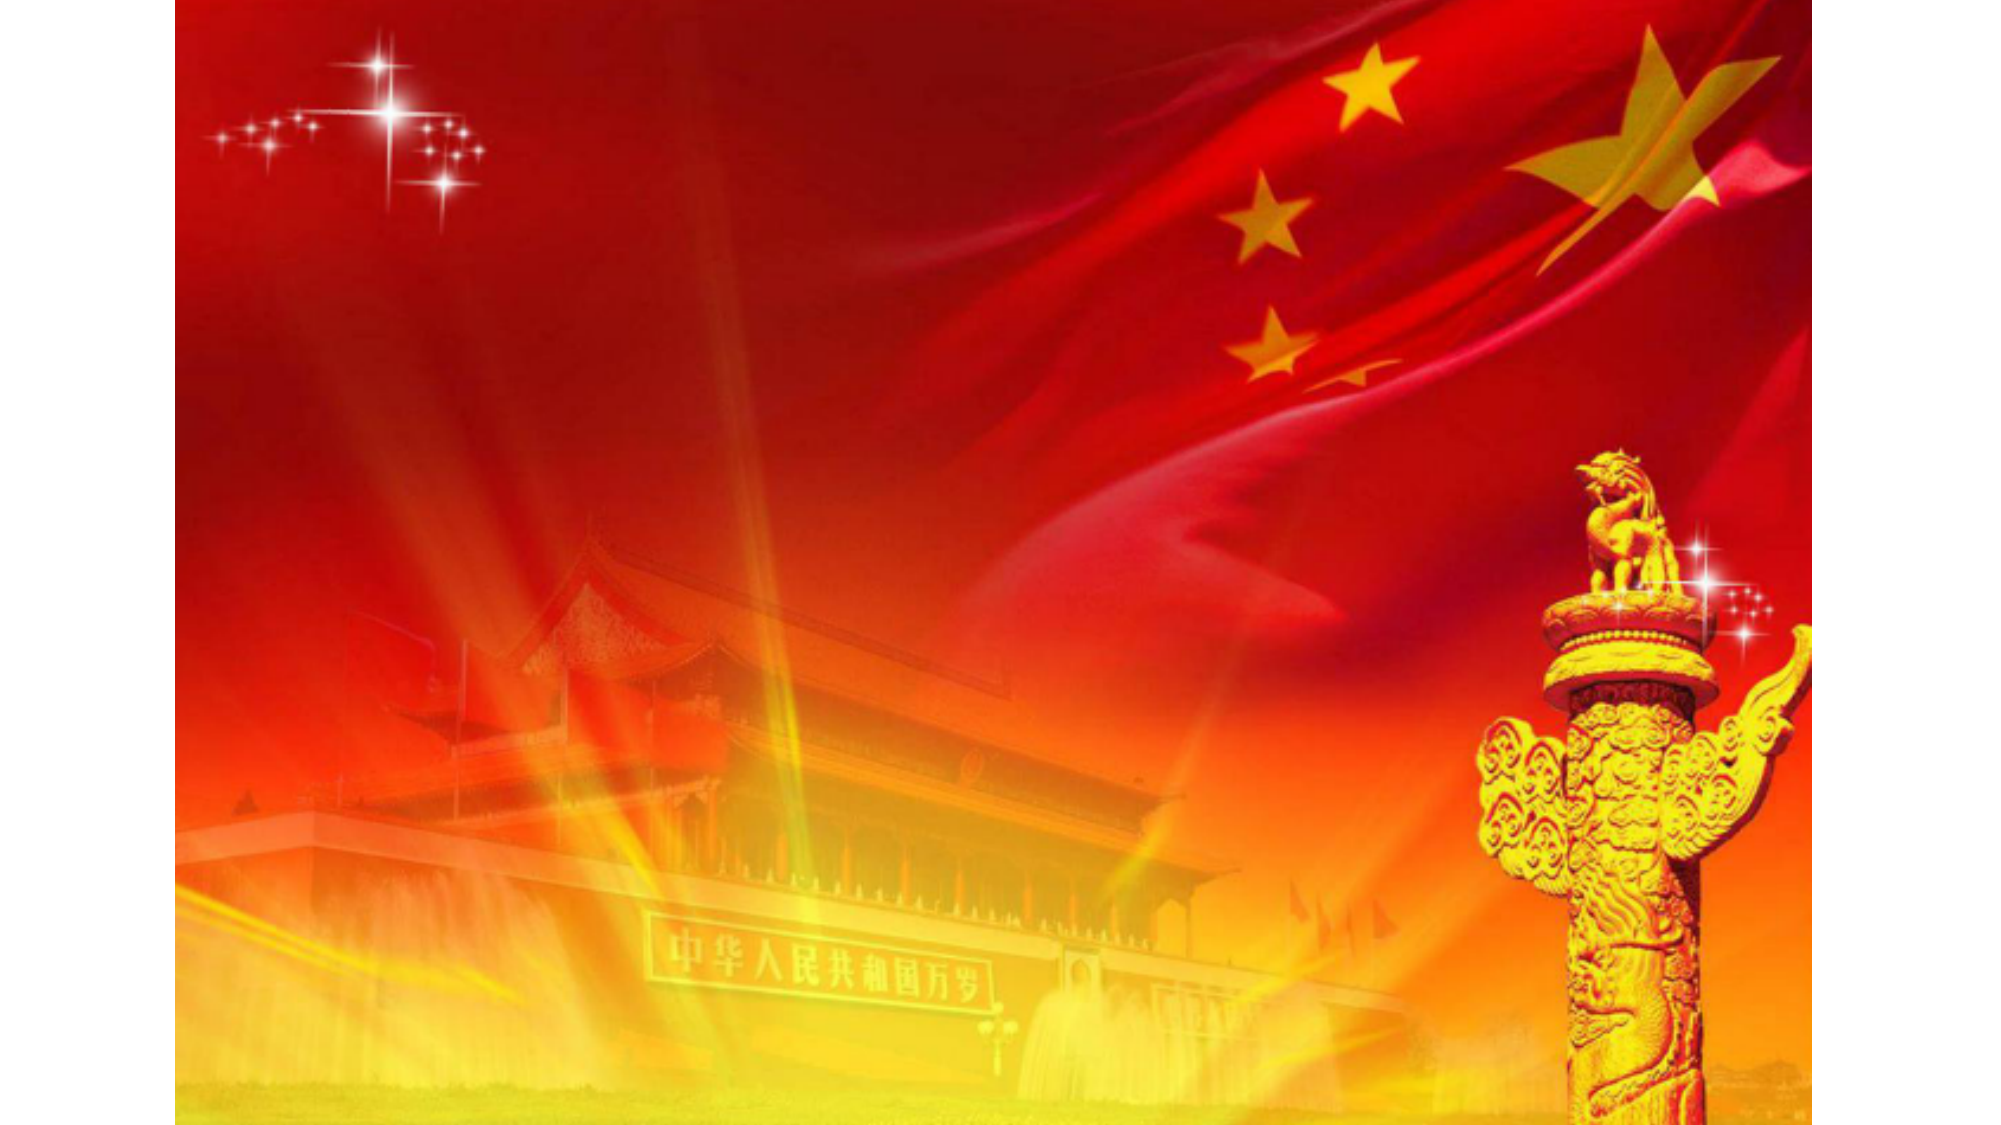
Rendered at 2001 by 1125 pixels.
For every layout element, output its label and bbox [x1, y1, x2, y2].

picture [175, 0, 1812, 1125]
